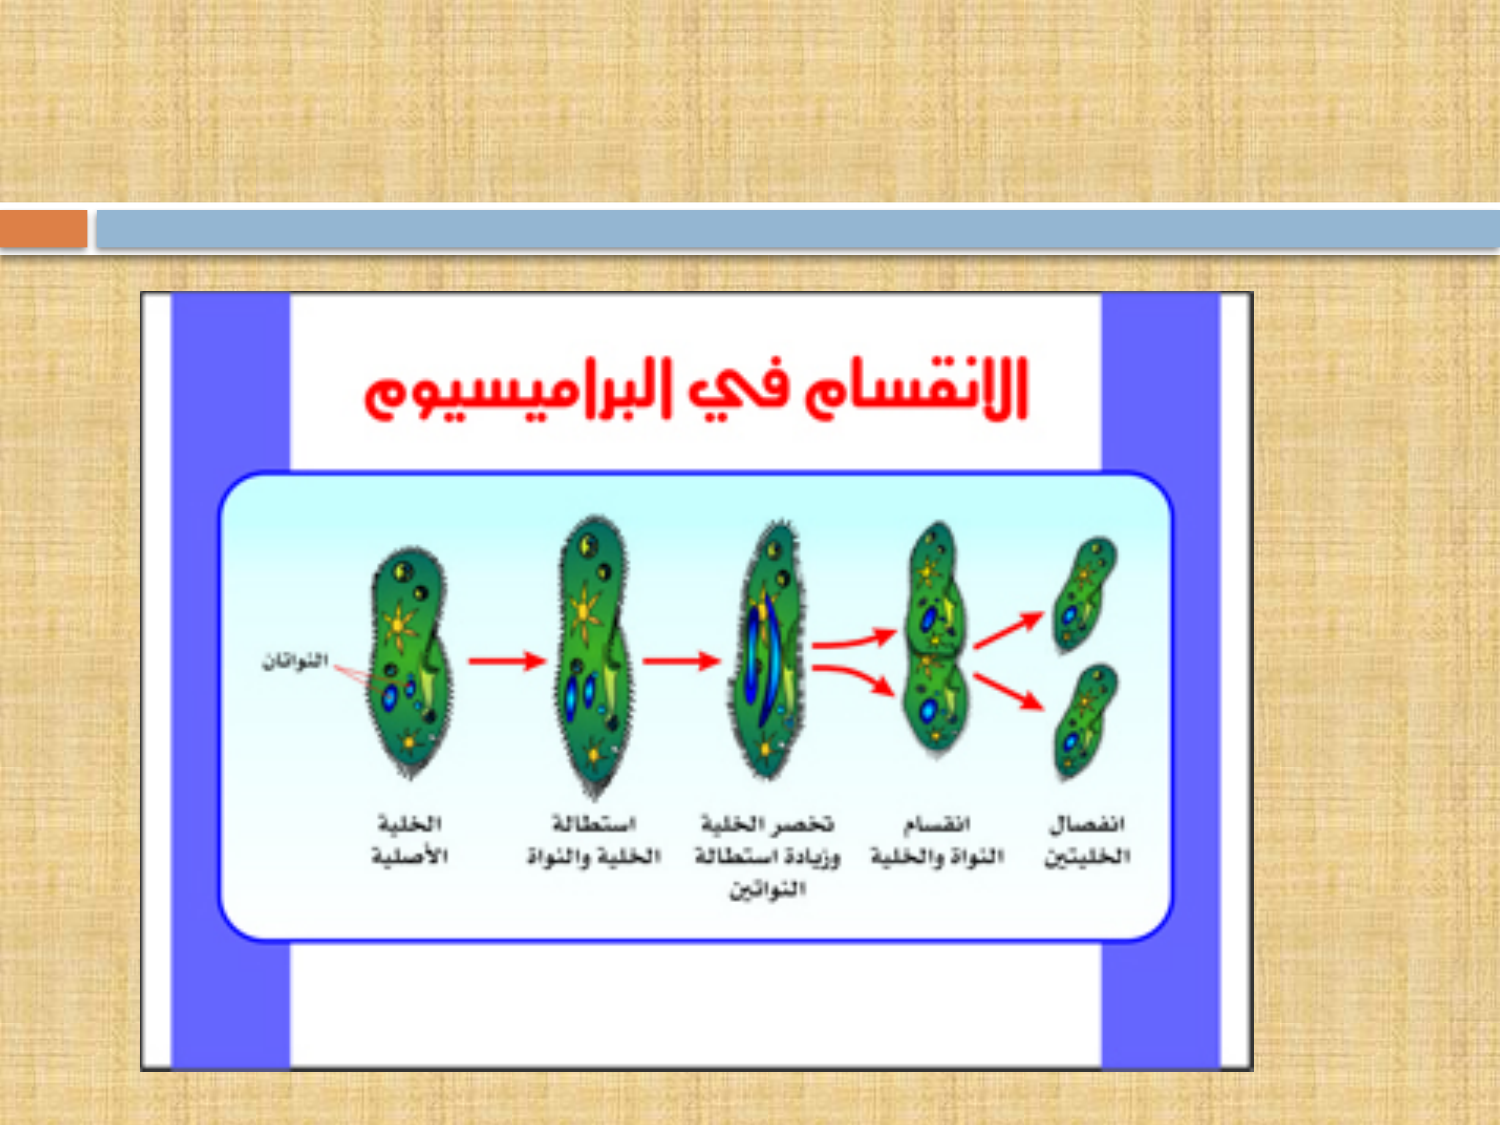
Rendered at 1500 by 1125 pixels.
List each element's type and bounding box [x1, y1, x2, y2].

picture [0, 0, 1500, 202]
list [140, 291, 1255, 1072]
picture [0, 255, 1500, 1125]
